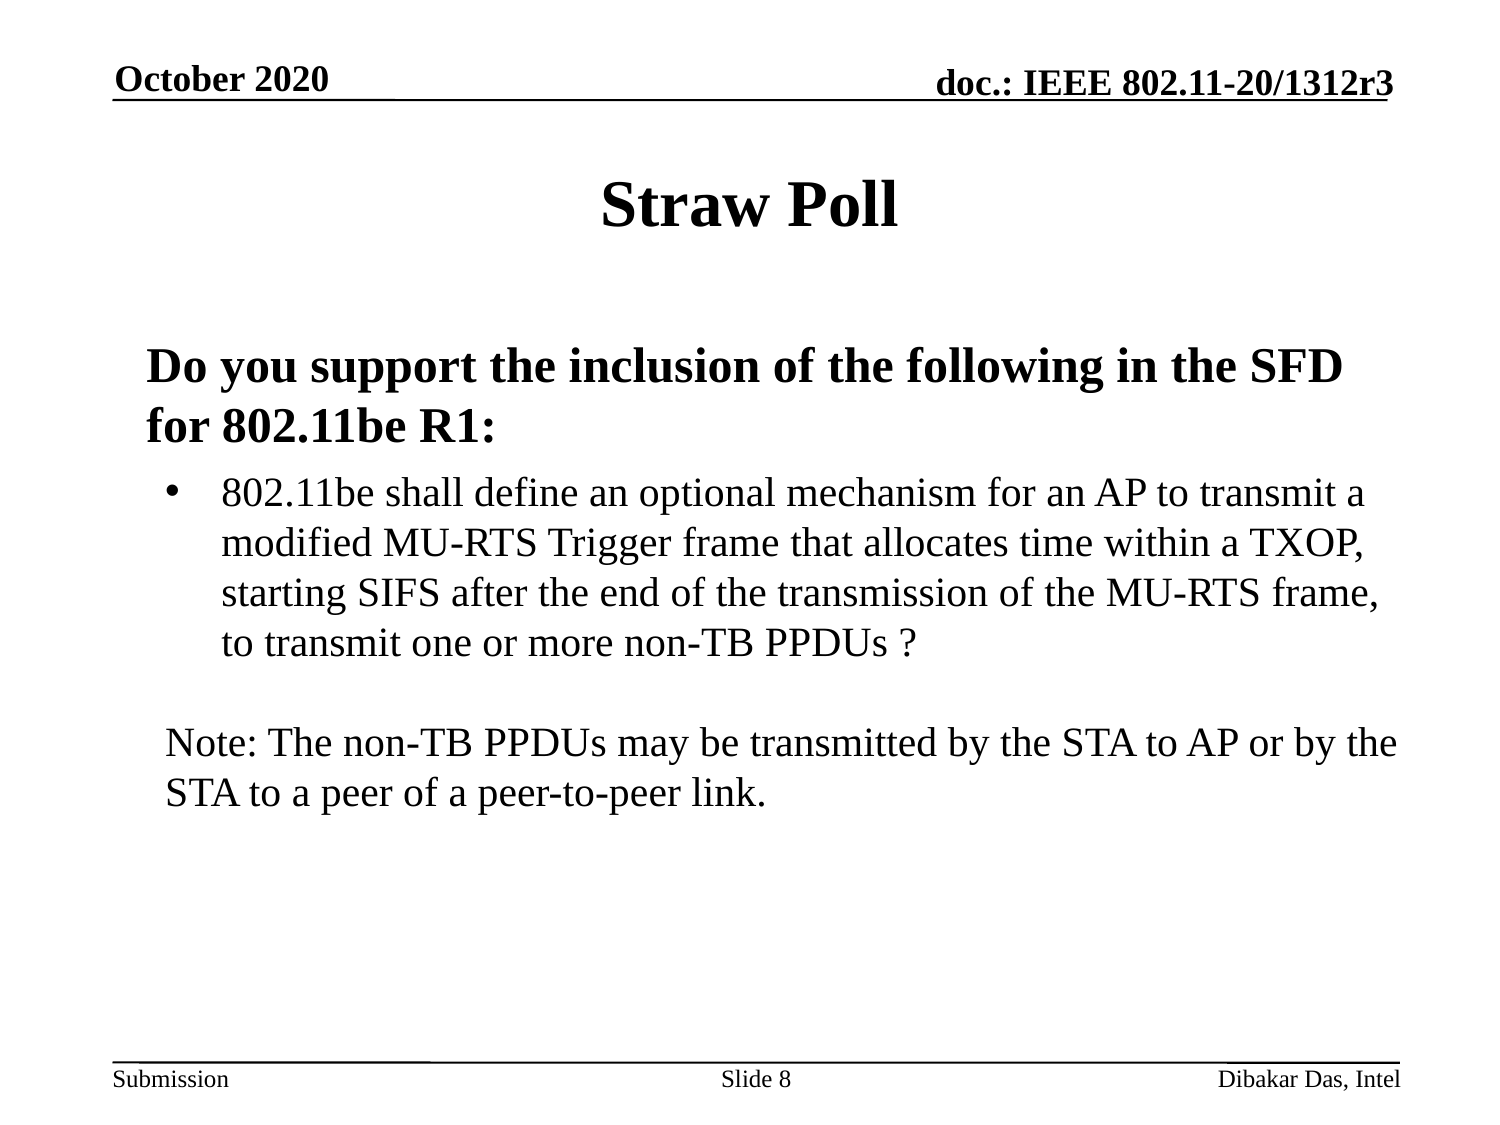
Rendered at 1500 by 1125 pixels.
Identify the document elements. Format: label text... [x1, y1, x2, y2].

slide_number Slide 8 [712, 1061, 800, 1123]
list Do you support the inclusion of the following in the SFD for 802.11be R1: 802.11be shall define an optional mechanism for an AP to transmit a modified MU-RTS Trigger frame that allocates time within a TXOP, starting SIFS after the end of the transmission of the MU-RTS frame, to transmit one or more non-TB PPDUs ? Note: The non-TB PPDUs may be transmitted by the STA to AP or by the STA to a peer of a peer-to-peer link. [74, 324, 1426, 1000]
title Straw Poll [112, 112, 1388, 288]
footer Dibakar Das, Intel [878, 1061, 1402, 1093]
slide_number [114, 54, 423, 100]
